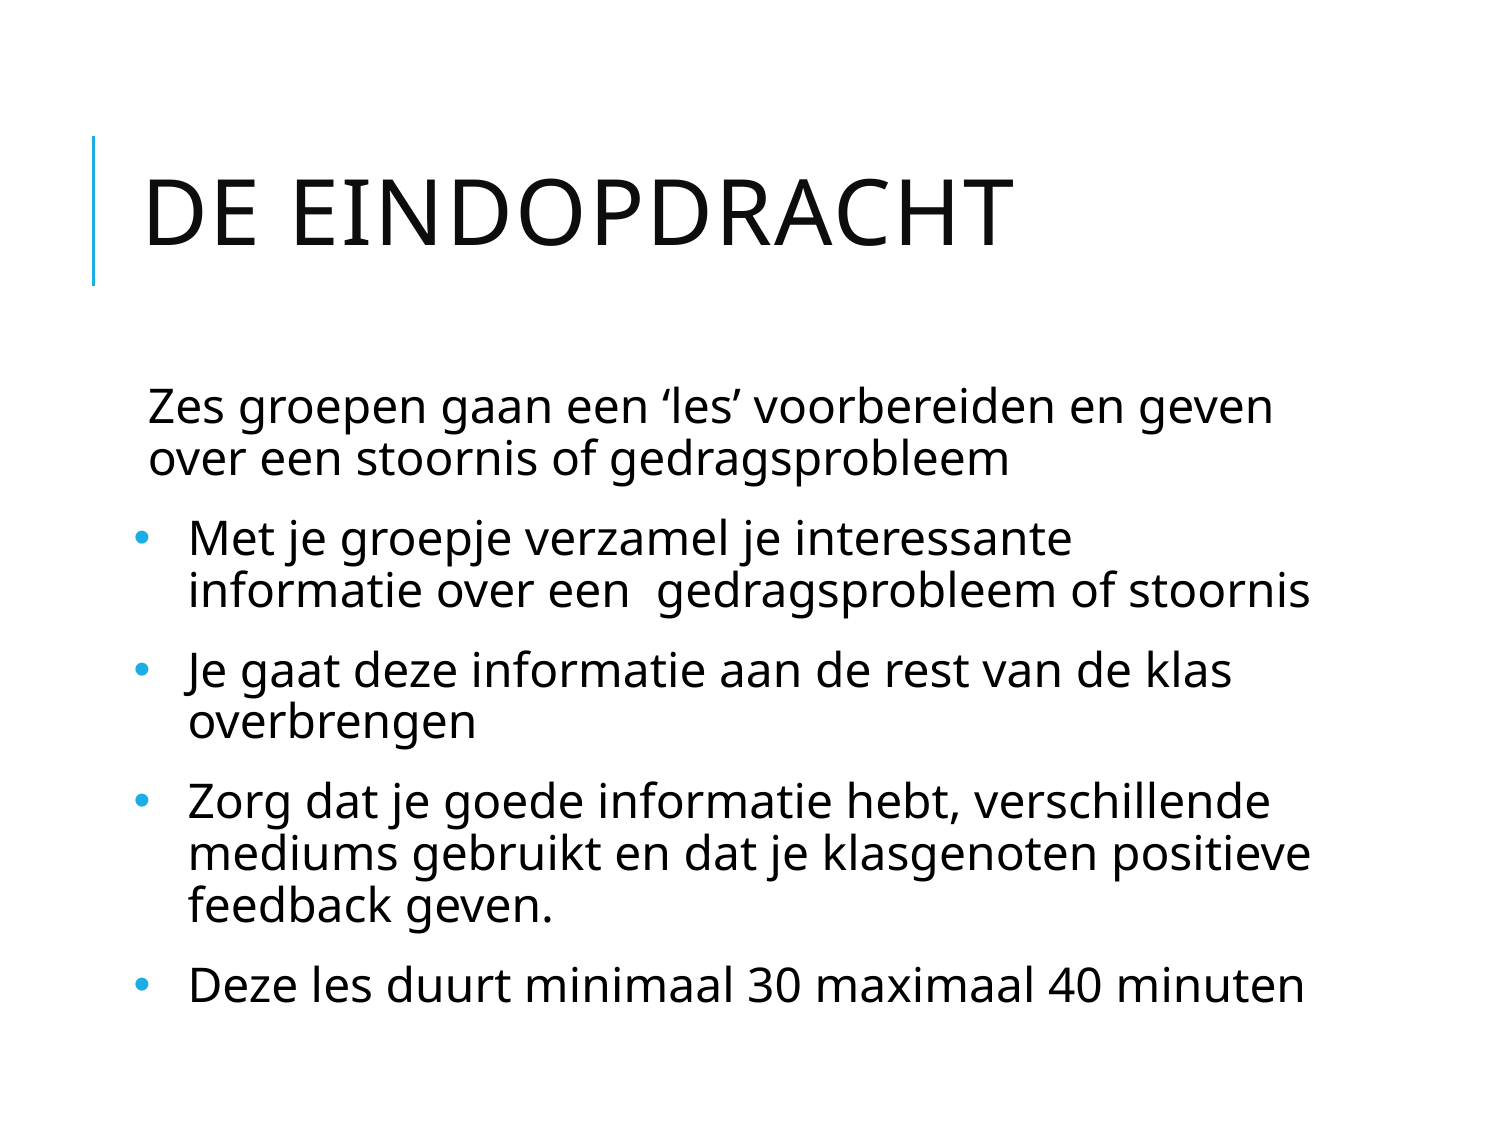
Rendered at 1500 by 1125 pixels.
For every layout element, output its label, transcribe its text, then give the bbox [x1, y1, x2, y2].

list Zes groepen gaan een ‘les’ voorbereiden en geven over een stoornis of gedragsprobleem Met je groepje verzamel je interessante informatie over een gedragsprobleem of stoornis Je gaat deze informatie aan de rest van de klas overbrengen Zorg dat je goede informatie hebt, verschillende mediums gebruikt en dat je klasgenoten positieve feedback geven. Deze les duurt minimaal 30 maximaal 40 minuten [126, 375, 1322, 1035]
title DE Eindopdracht [126, 96, 1322, 342]
